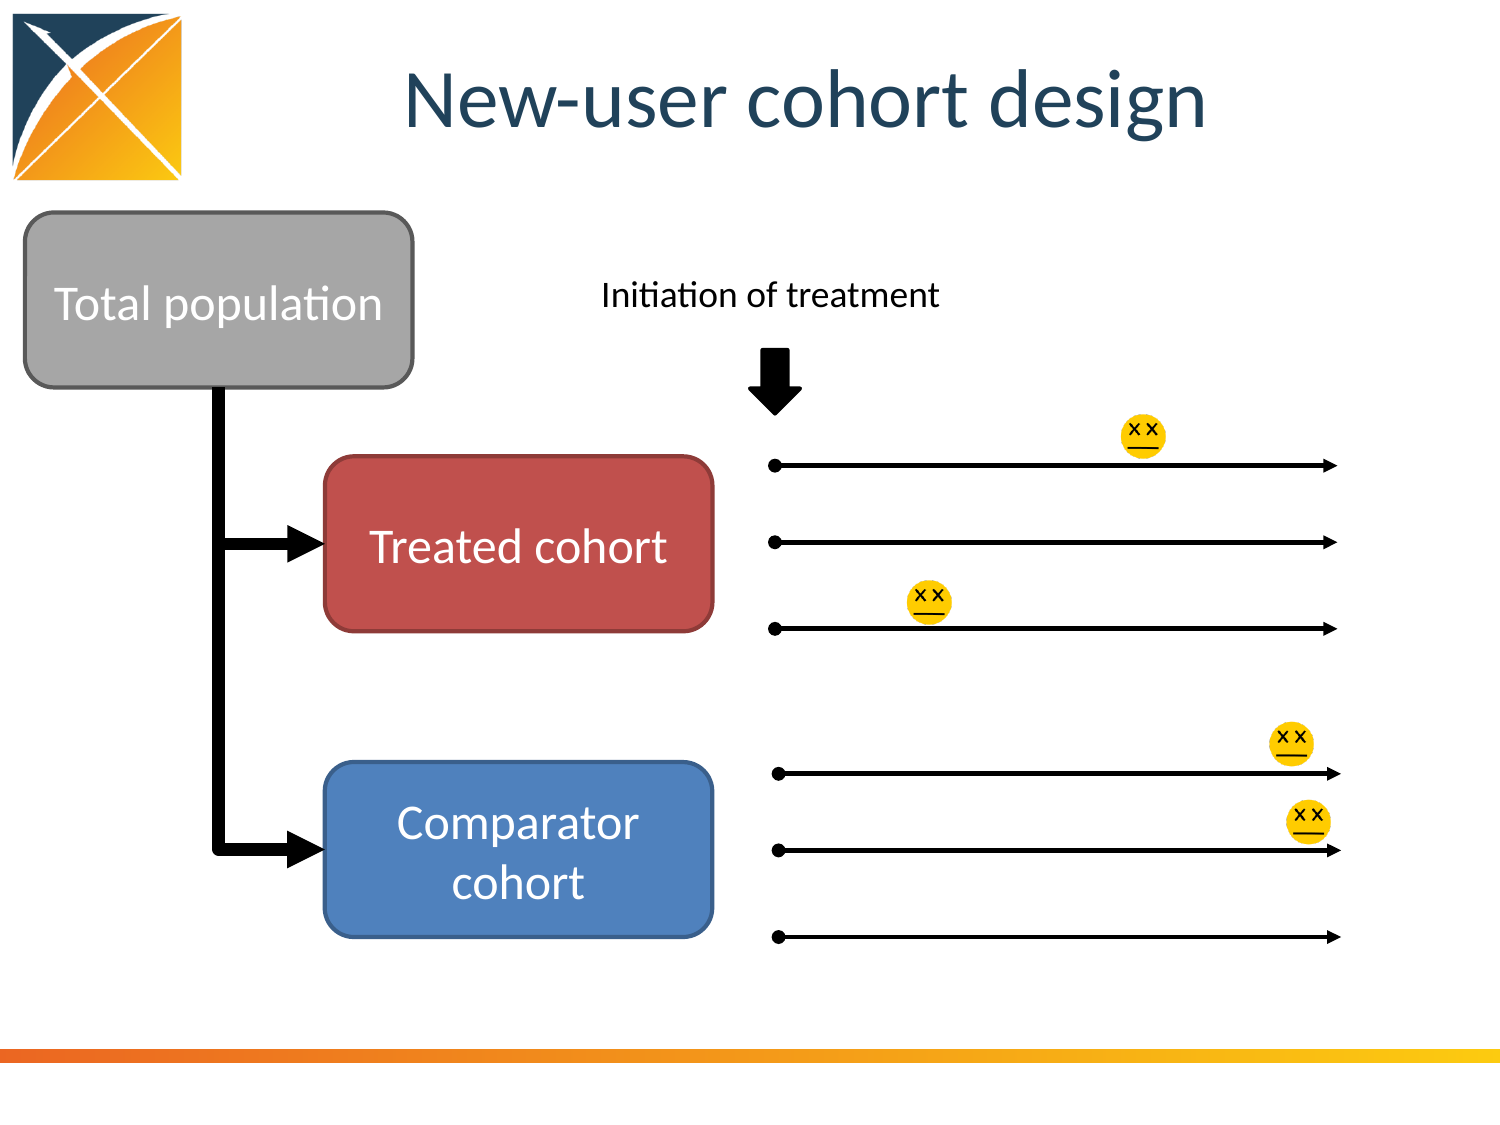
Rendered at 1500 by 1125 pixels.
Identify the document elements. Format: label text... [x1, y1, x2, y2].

picture [1113, 413, 1173, 466]
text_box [193, 412, 351, 520]
text_box Comparator cohort [322, 759, 715, 940]
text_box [40, 565, 503, 672]
picture [1262, 720, 1321, 773]
text_box Initiation of treatment [586, 262, 956, 323]
text_box [748, 347, 802, 416]
text_box Treated cohort [322, 454, 715, 634]
title New-user cohort design [187, 24, 1425, 163]
picture [899, 579, 959, 632]
picture [1279, 798, 1338, 851]
picture [0, 0, 206, 200]
text_box Total population [22, 210, 415, 390]
